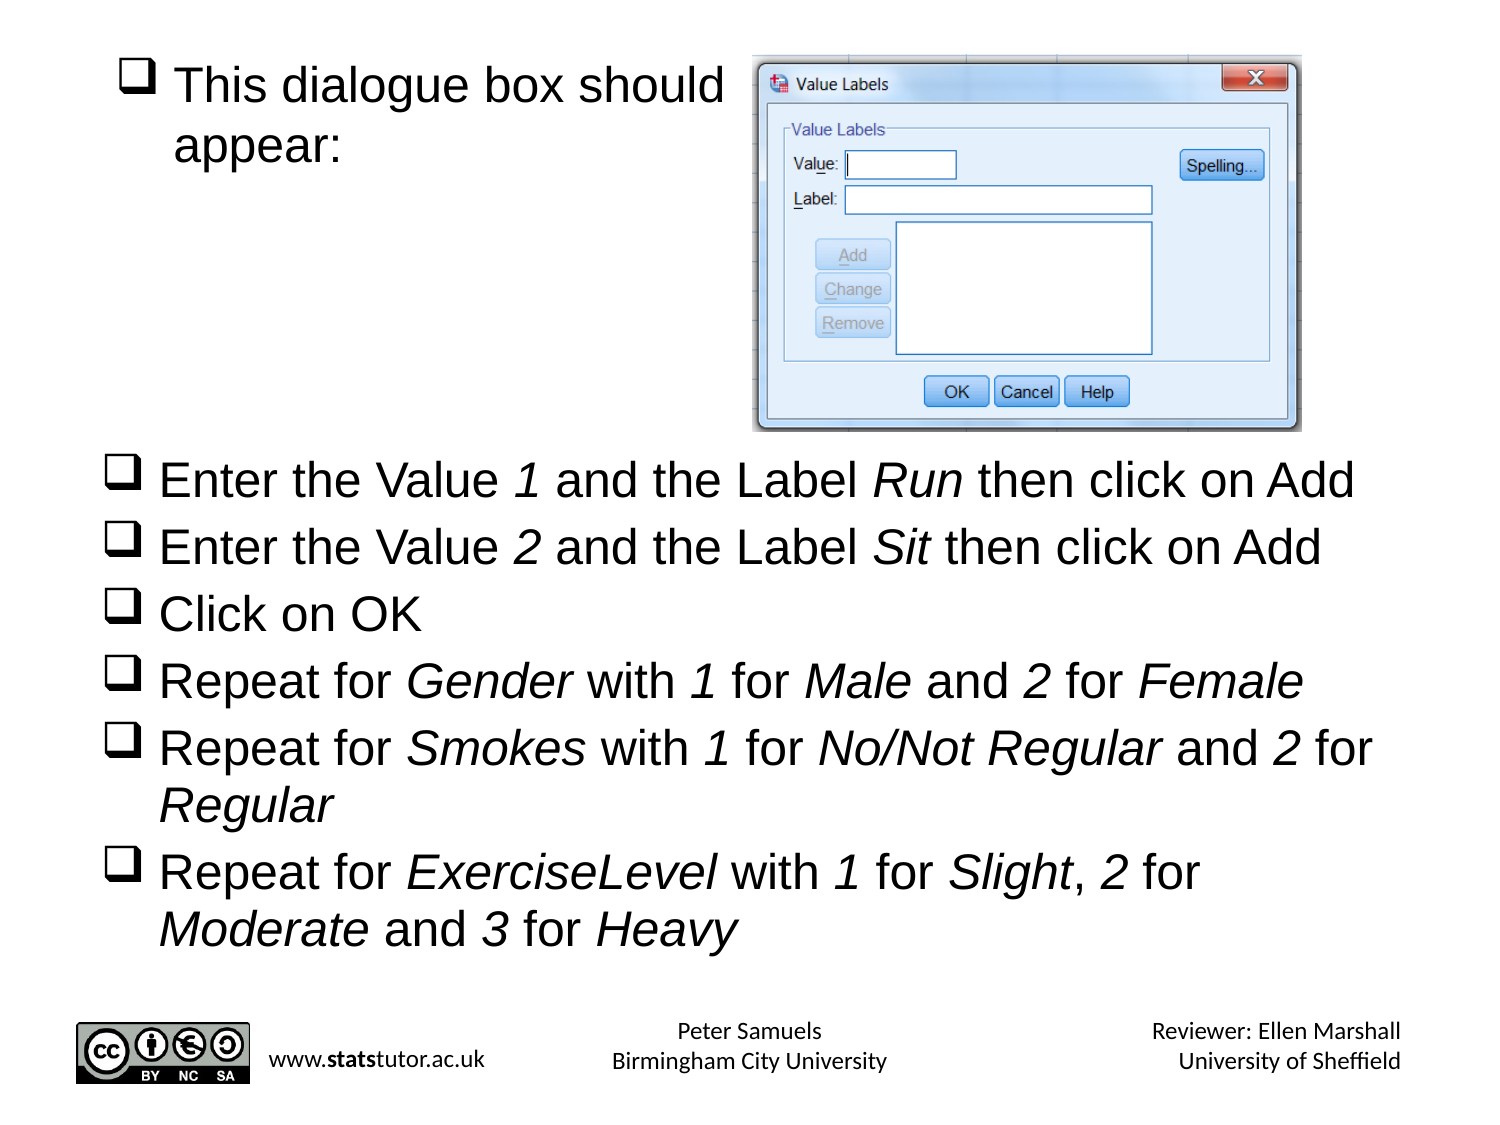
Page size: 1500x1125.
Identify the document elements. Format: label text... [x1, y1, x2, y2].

picture [752, 54, 1302, 432]
picture [76, 1022, 251, 1084]
text_box Enter the Value 1 and the Label Run then click on Add Enter the Value 2 and the Label Sit then click on Add Click on OK Repeat for Gender with 1 for Male and 2 for Female Repeat for Smokes with 1 for No/Not Regular and 2 for Regular Repeat for ExerciseLevel with 1 for Slight, 2 for Moderate and 3 for Heavy [85, 444, 1436, 965]
text_box Peter Samuels Birmingham City University [549, 1007, 951, 1083]
text_box Reviewer: Ellen Marshall University of Sheffield [1038, 1007, 1417, 1083]
text_box www.statstutor.ac.uk [254, 1035, 561, 1080]
list This dialogue box should appear: [100, 44, 753, 187]
